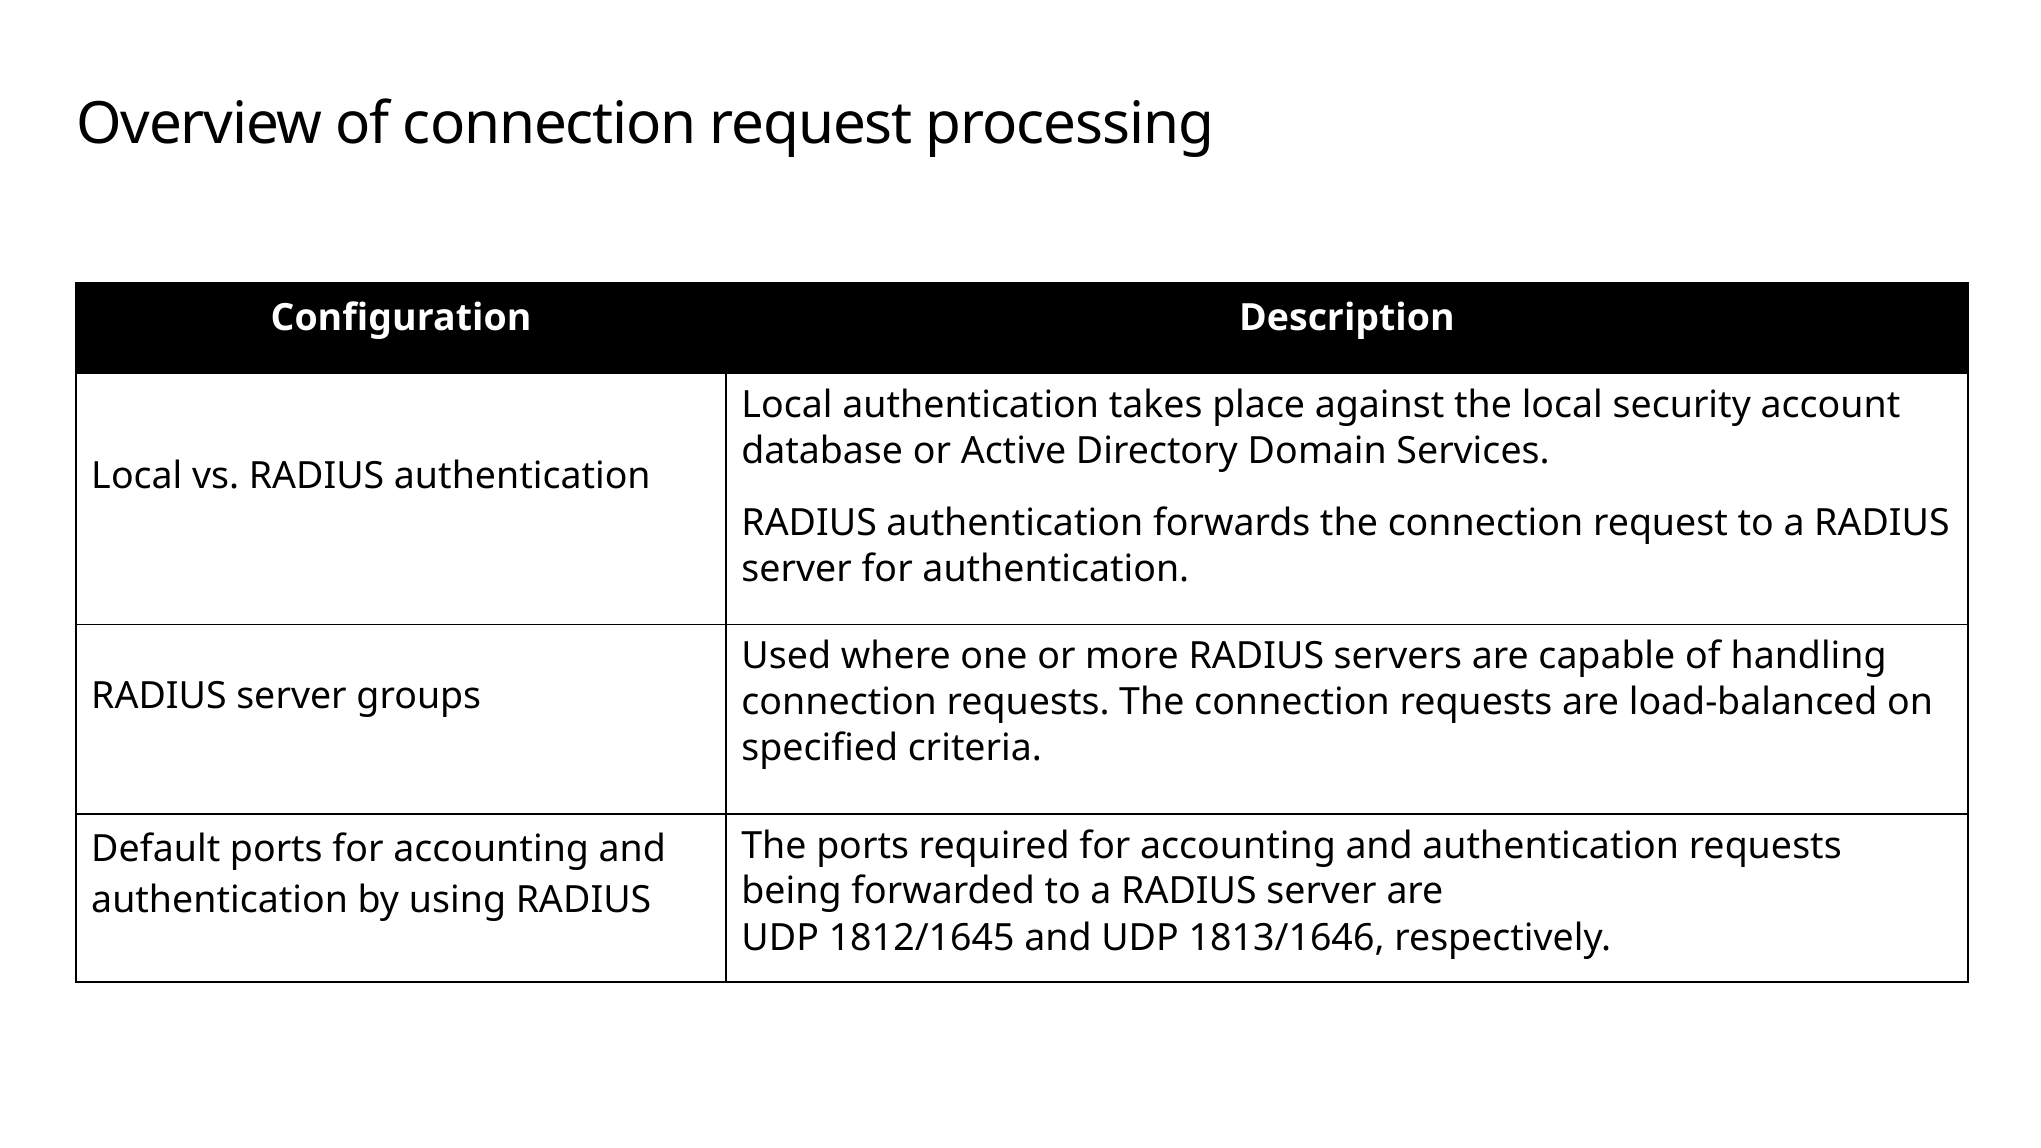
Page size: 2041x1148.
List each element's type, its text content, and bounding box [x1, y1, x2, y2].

table_cell Used where one or more RADIUS servers are capable of handling connection requests. The connection requests are load-balanced on specified criteria. [727, 625, 1967, 813]
title Overview of connection request processing [76, 93, 1968, 161]
table_cell Local vs. RADIUS authentication [77, 374, 725, 624]
table_cell The ports required for accounting and authentication requests being forwarded to a RADIUS server are UDP 1812/1645 and UDP 1813/1646, respectively. [727, 815, 1967, 981]
table_cell Local authentication takes place against the local security account database or Active Directory Domain Services. RADIUS authentication forwards the connection request to a RADIUS server for authentication. [727, 374, 1967, 624]
table_cell Default ports for accounting and authentication by using RADIUS [77, 815, 725, 981]
table_header Configuration [77, 284, 725, 373]
table_cell RADIUS server groups [77, 625, 725, 813]
table_header Description [727, 284, 1967, 373]
